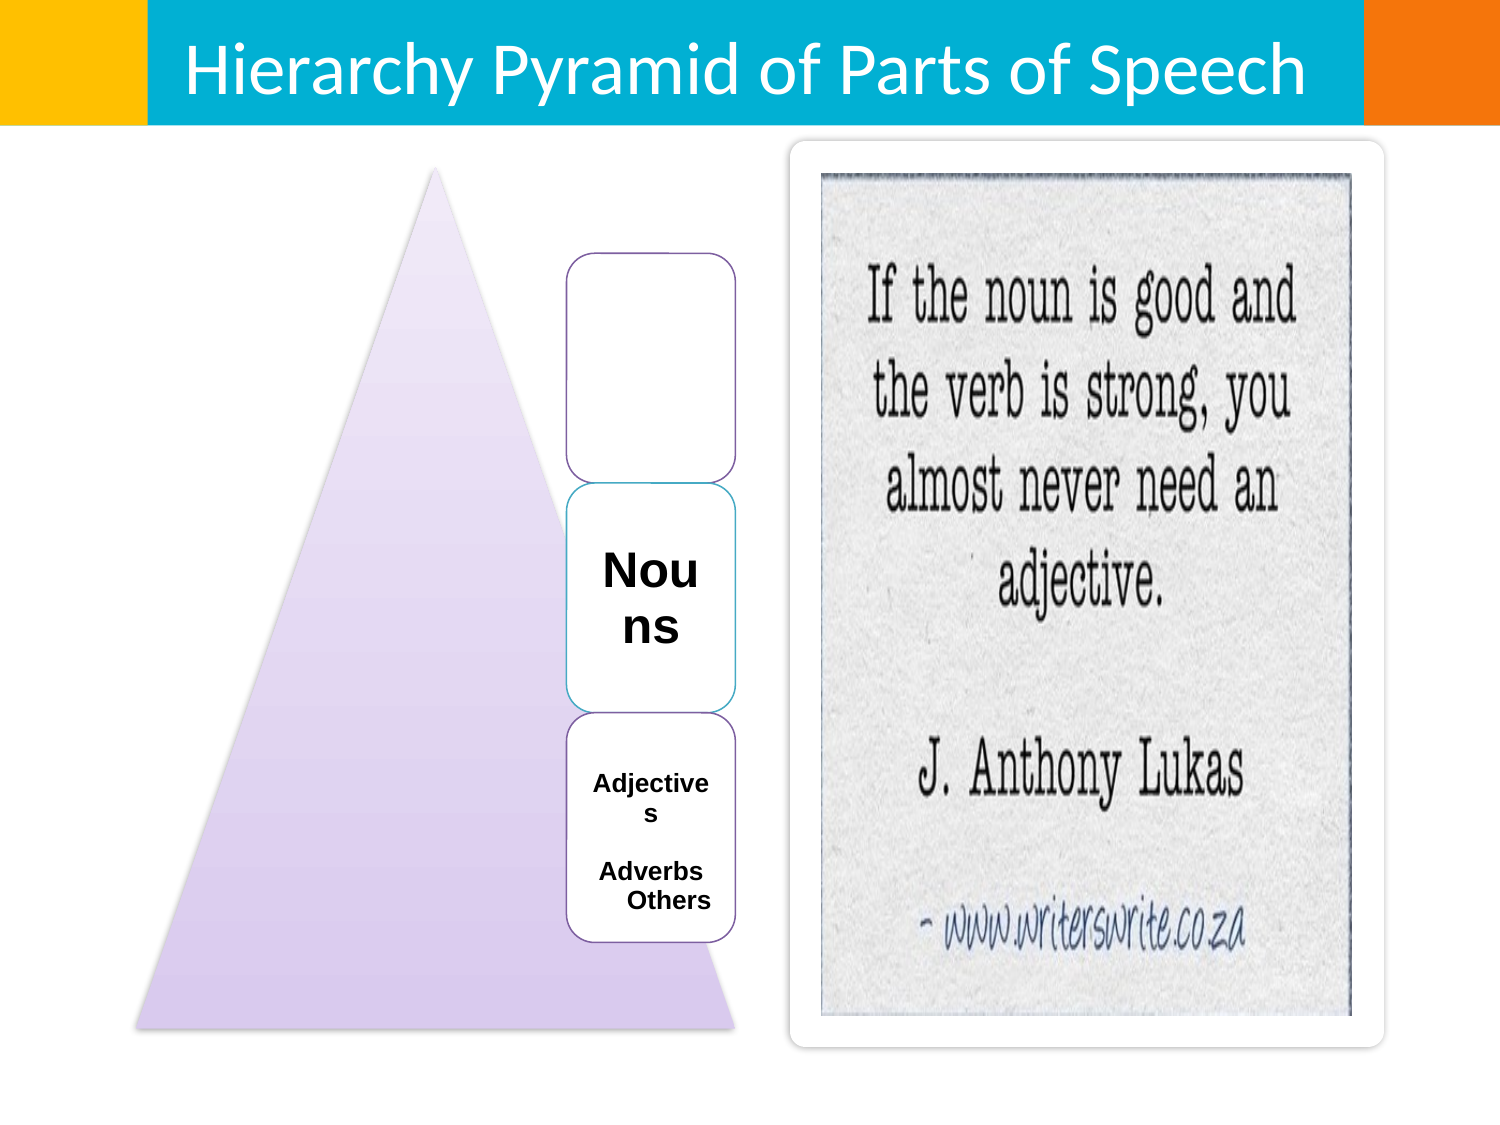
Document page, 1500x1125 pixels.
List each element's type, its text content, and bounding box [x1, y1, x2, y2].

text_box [135, 166, 736, 1029]
text_box [0, 0, 150, 127]
text_box [1362, 0, 1500, 127]
picture [820, 172, 1353, 1017]
title Hierarchy Pyramid of Parts of Speech [100, 0, 1428, 130]
